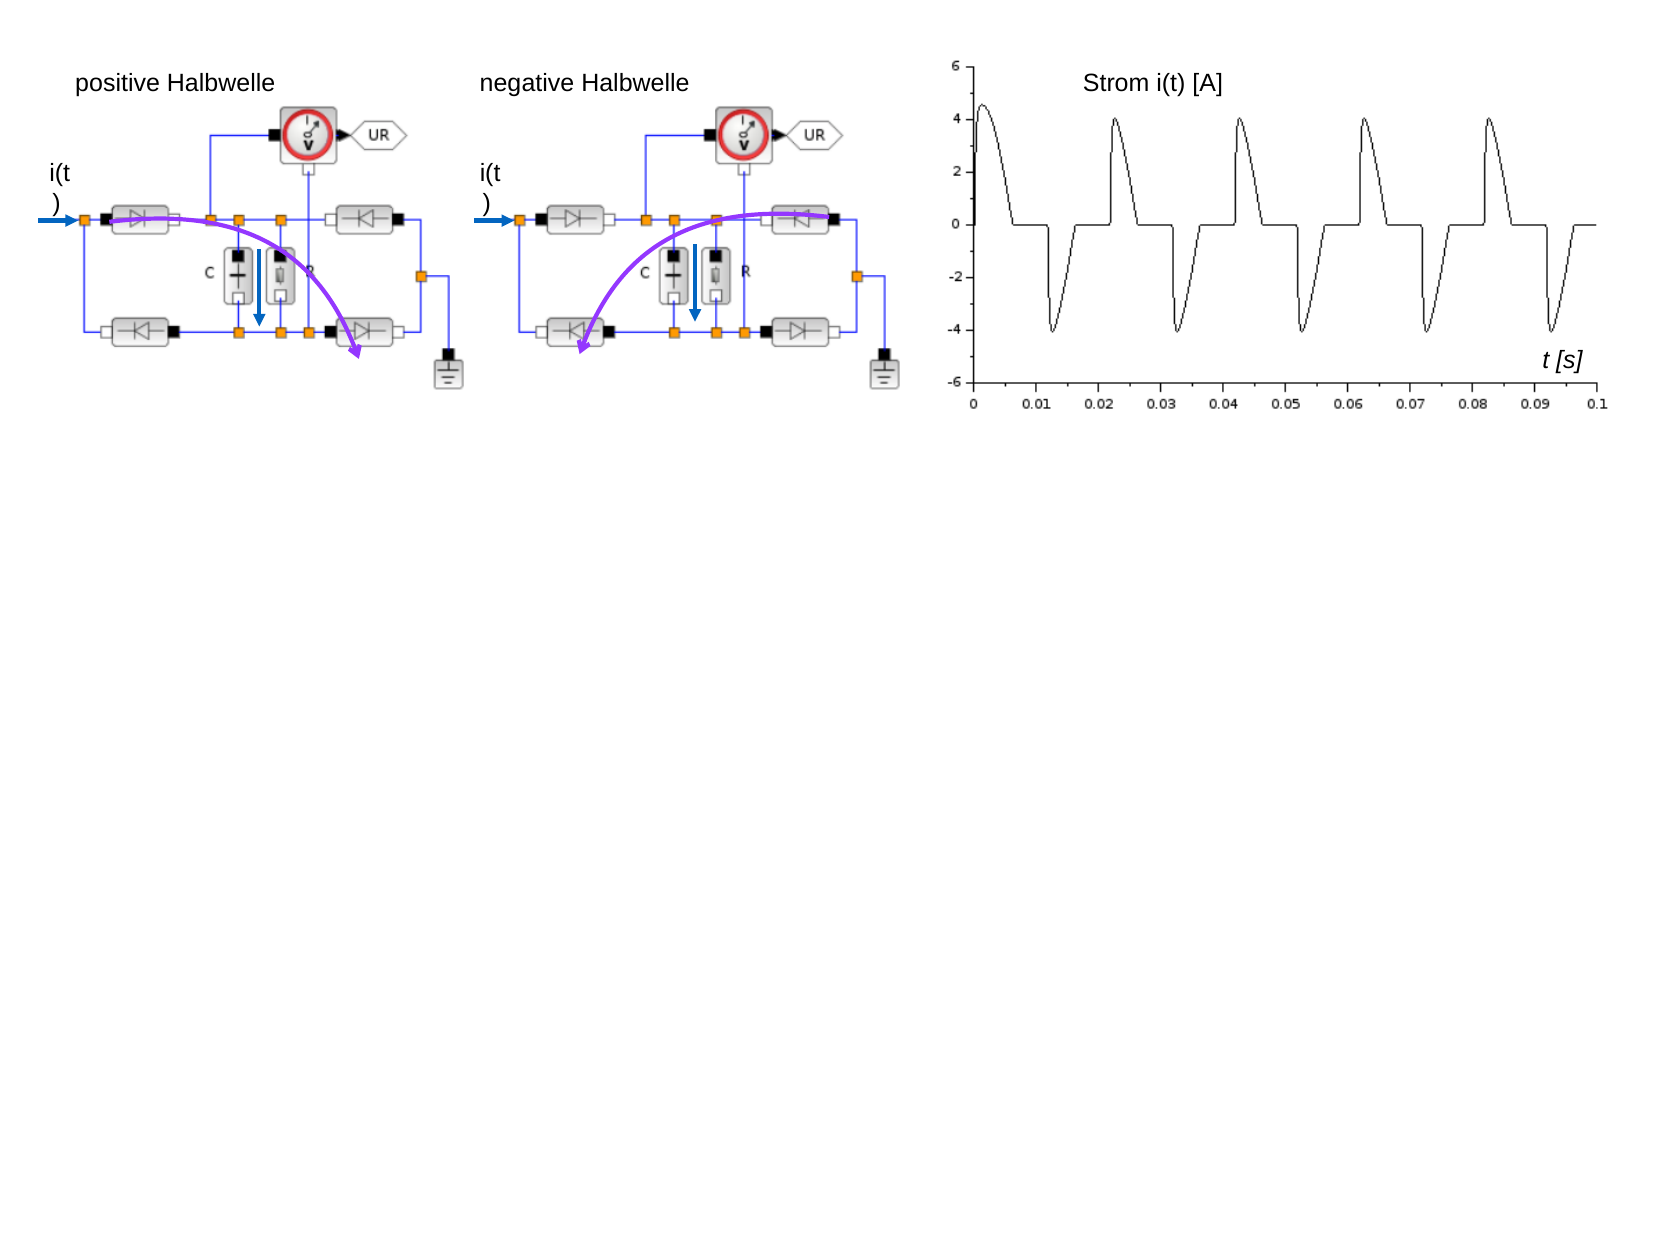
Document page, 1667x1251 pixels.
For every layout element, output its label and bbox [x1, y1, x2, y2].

text_box [32, 54, 909, 414]
picture [943, 54, 1613, 414]
